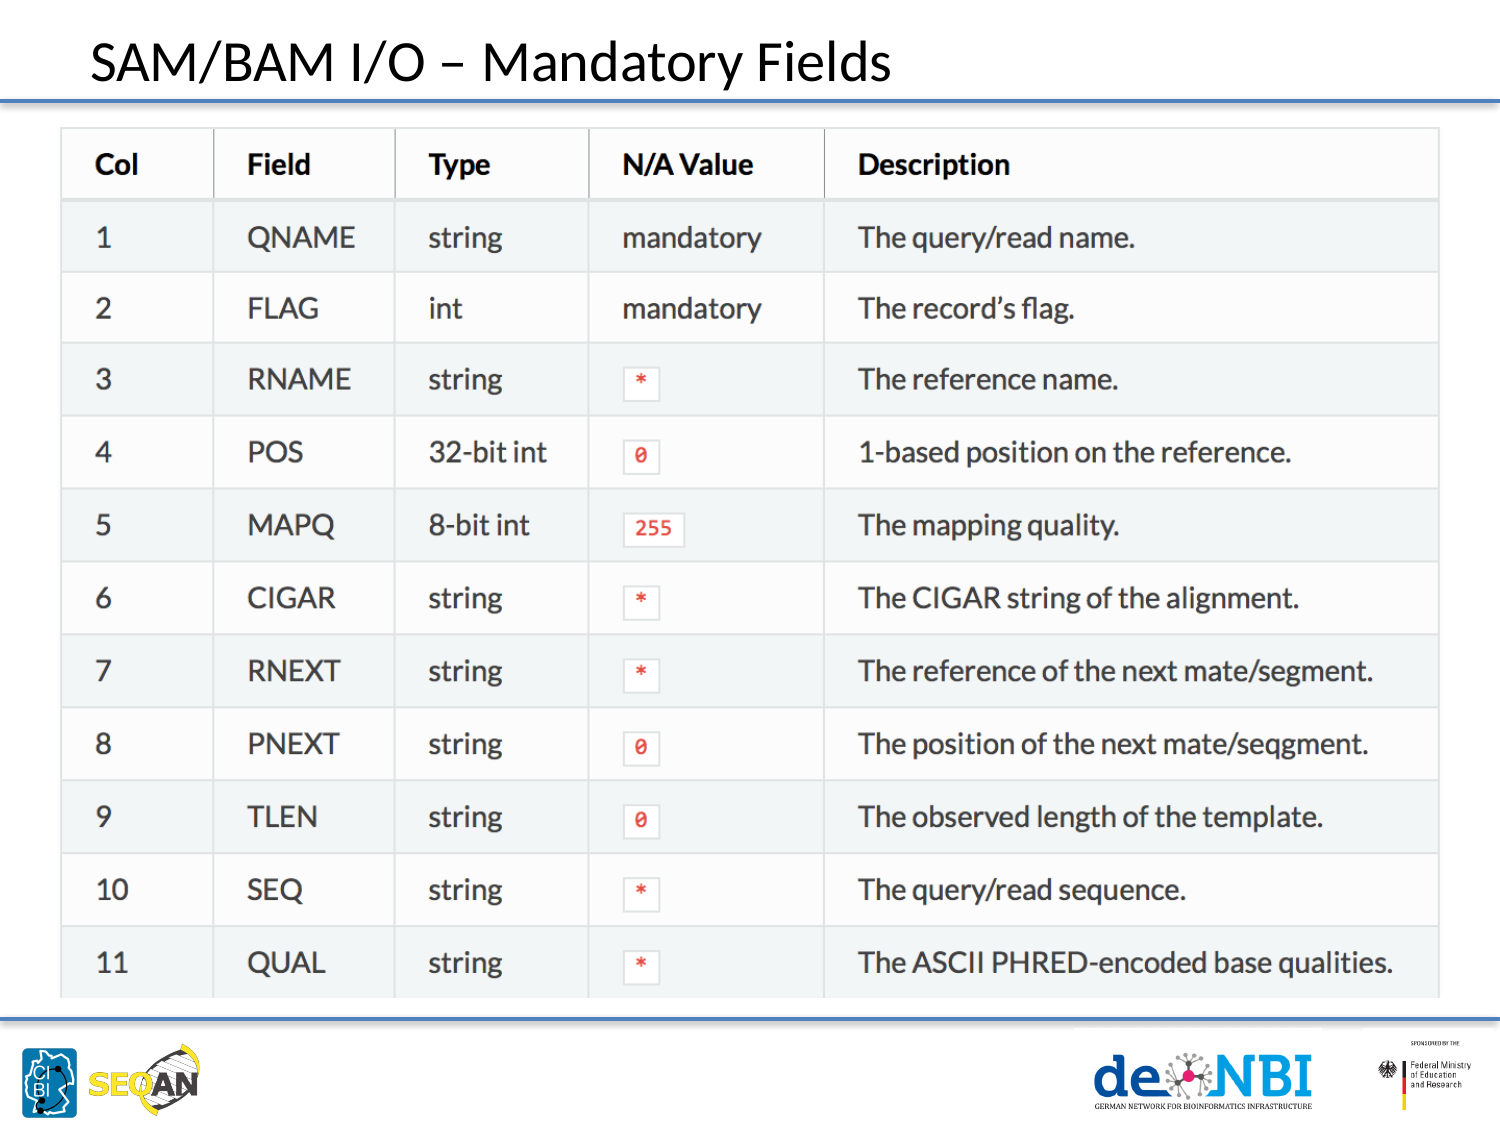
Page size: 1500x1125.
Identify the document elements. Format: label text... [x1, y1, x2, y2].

picture [33, 1108, 44, 1113]
picture [75, 1042, 202, 1121]
picture [31, 1060, 40, 1071]
picture [58, 126, 1442, 999]
picture [40, 1051, 48, 1059]
picture [1074, 1028, 1322, 1122]
title SAM/BAM I/O – Mandatory Fields [75, 25, 1425, 92]
